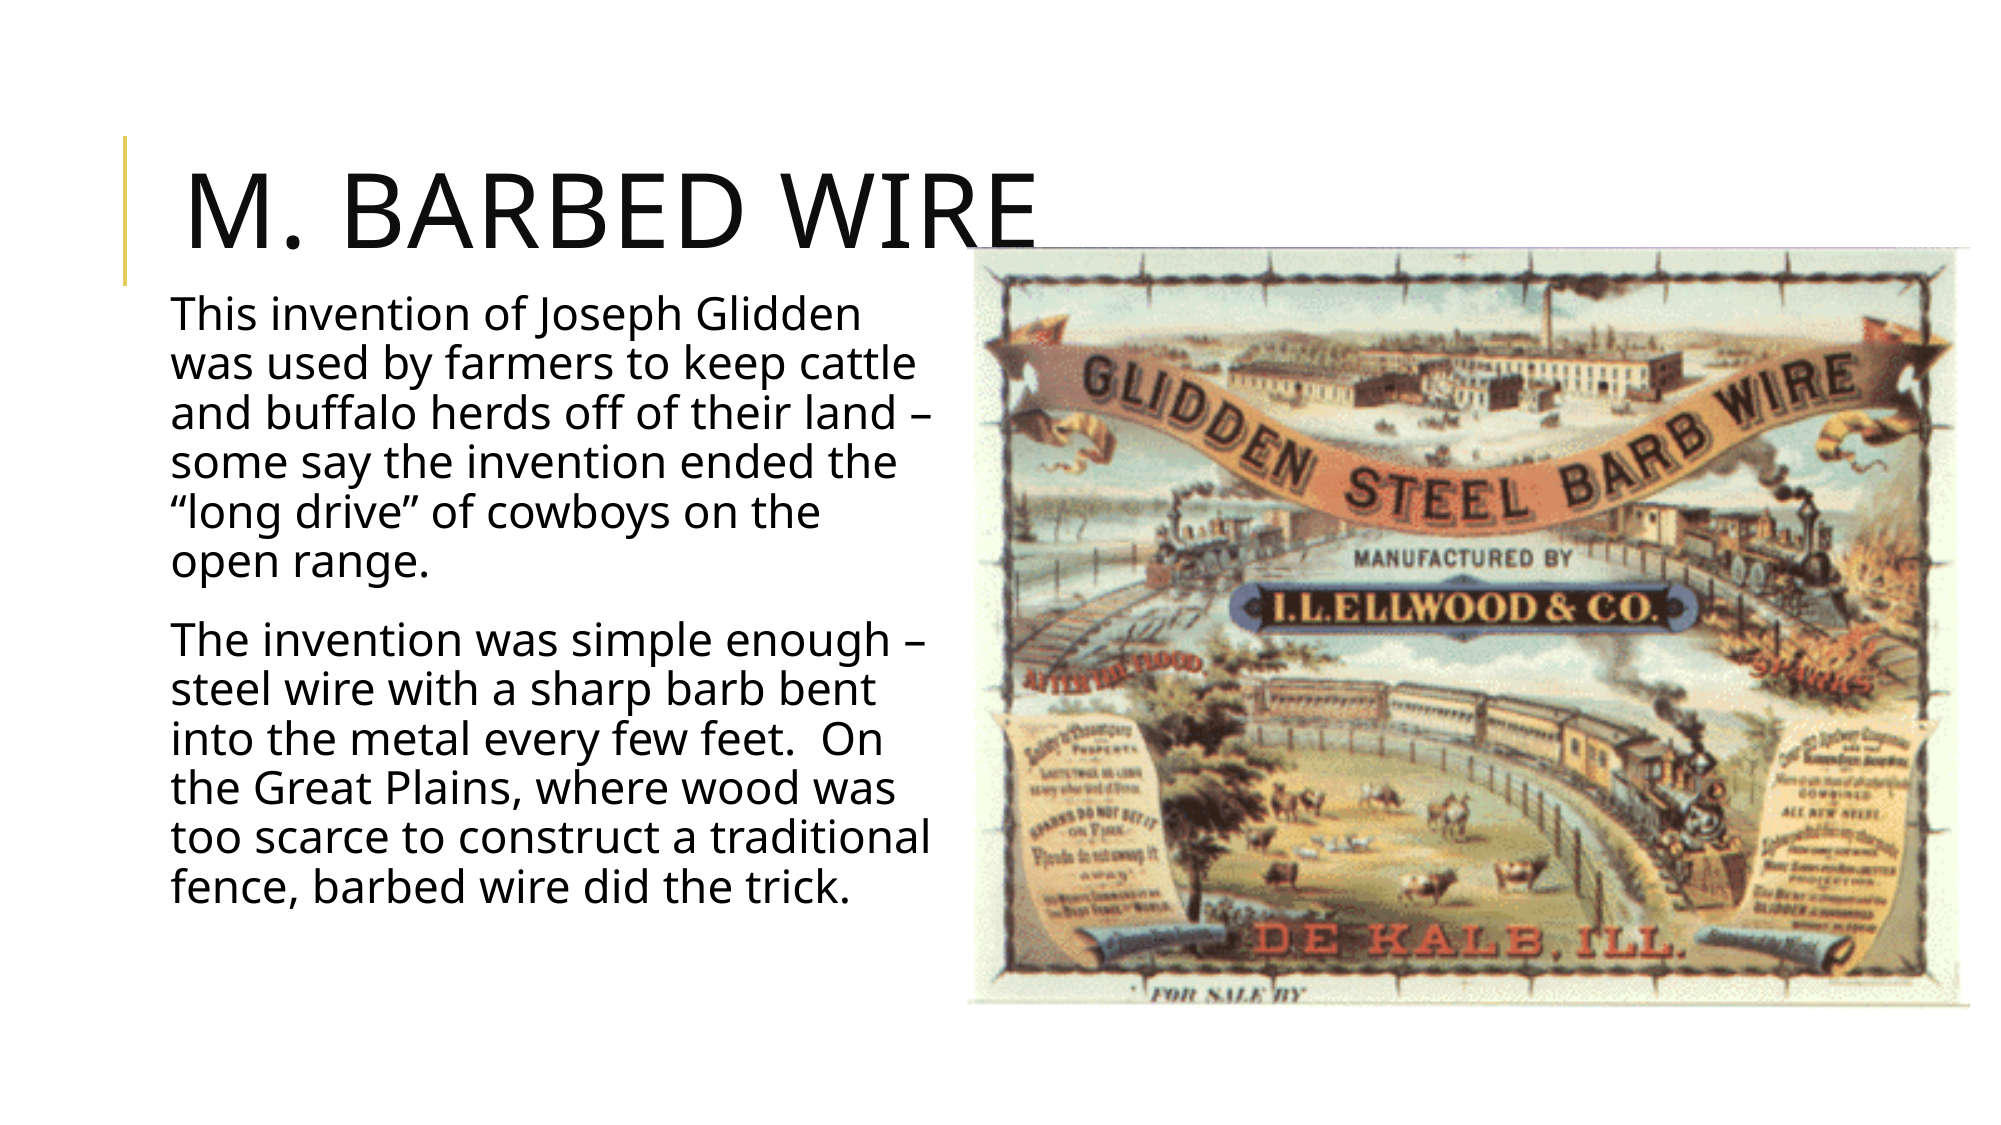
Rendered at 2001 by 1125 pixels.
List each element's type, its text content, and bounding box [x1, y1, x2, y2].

list This invention of Joseph Glidden was used by farmers to keep cattle and buffalo herds off of their land – some say the invention ended the “long drive” of cowboys on the open range. The invention was simple enough – steel wire with a sharp barb bent into the metal every few feet. On the Great Plains, where wood was too scarce to construct a traditional fence, barbed wire did the trick. [147, 283, 948, 1035]
title M. Barbed wire [168, 96, 1763, 342]
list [967, 247, 1971, 1015]
